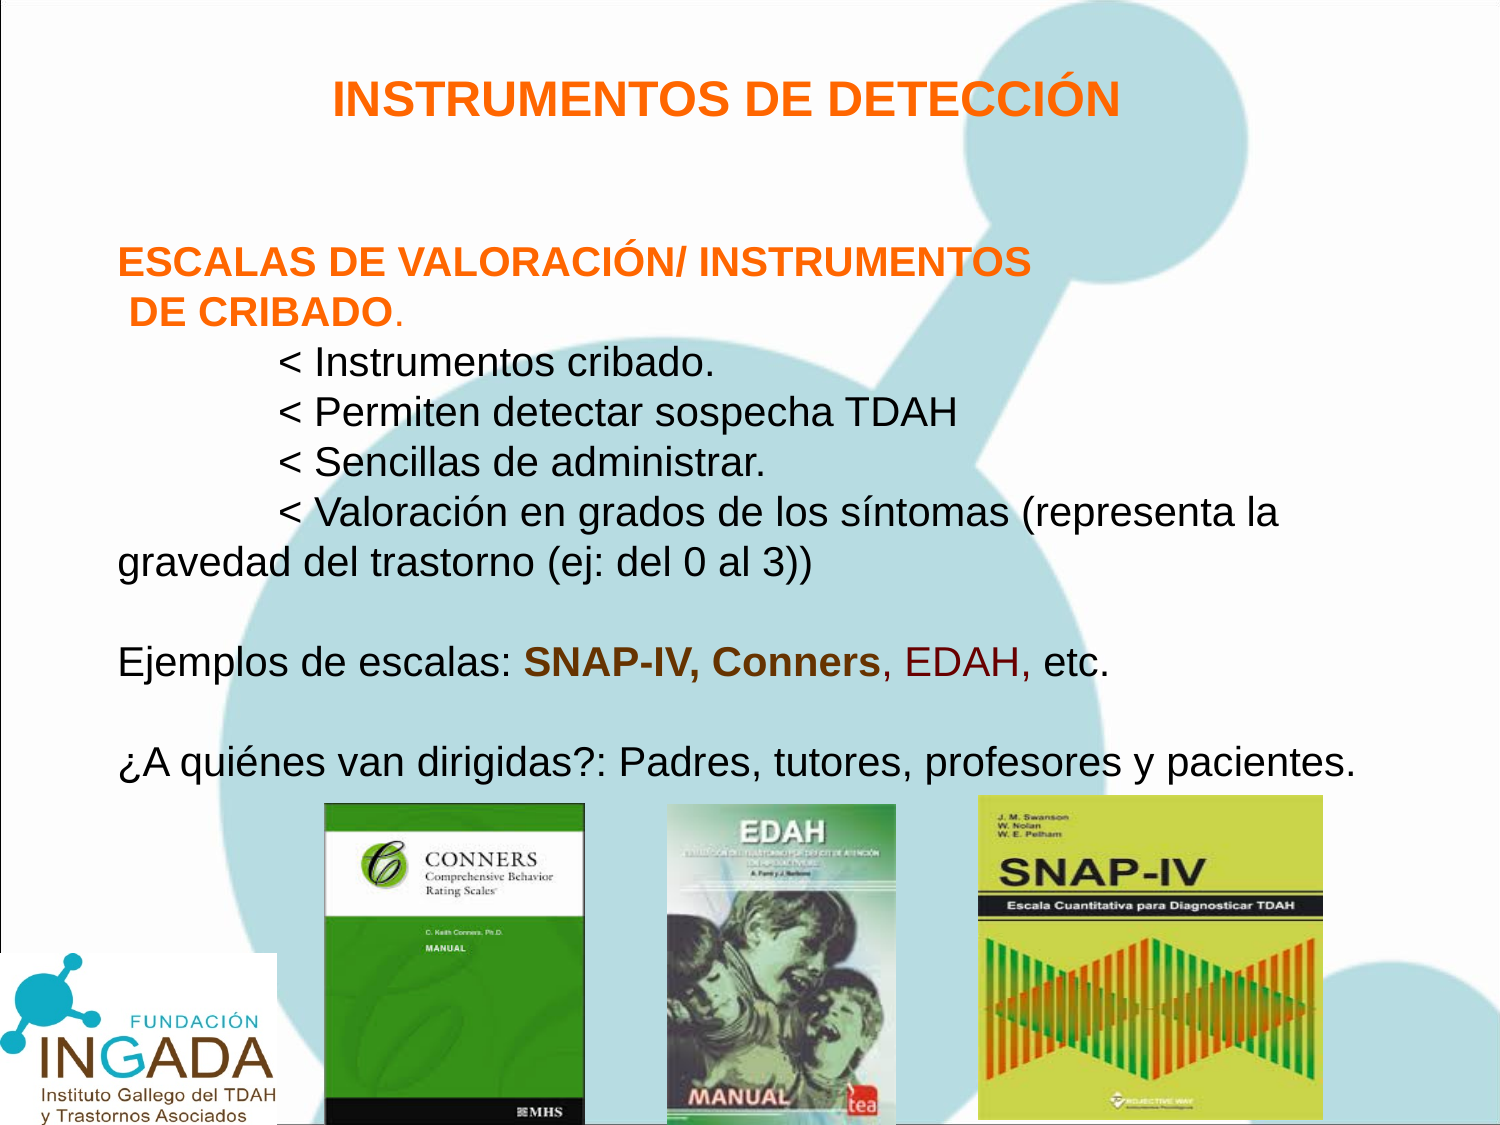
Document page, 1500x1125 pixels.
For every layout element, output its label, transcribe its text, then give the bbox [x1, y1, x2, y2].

text_box INSTRUMENTOS DE DETECCIÓN [64, 42, 1353, 168]
picture [0, 0, 1500, 1125]
text_box ESCALAS DE VALORACIÓN/ INSTRUMENTOS DE CRIBADO. < Instrumentos cribado. < Permiten detectar sospecha TDAH < Sencillas de administrar. < Valoración en grados de los síntomas (representa la gravedad del trastorno (ej: del 0 al 3)) Ejemplos de escalas: SNAP-IV, Conners, EDAH, etc. ¿A quiénes van dirigidas?: Padres, tutores, profesores y pacientes. [102, 162, 1461, 958]
